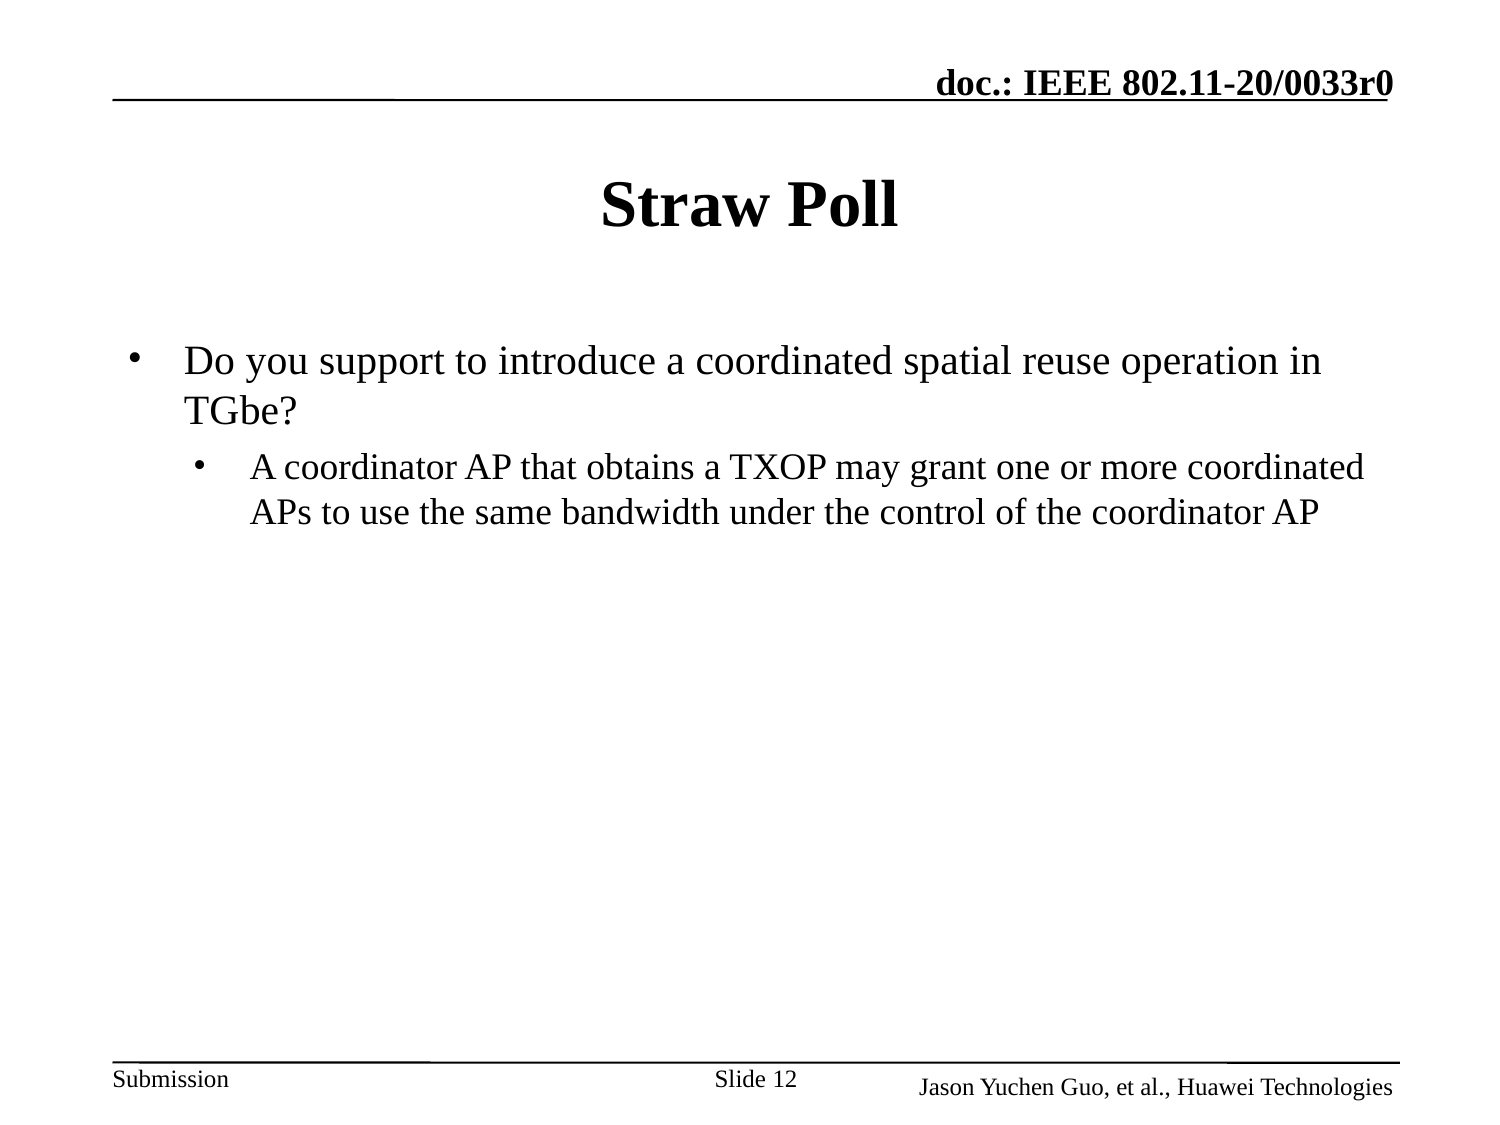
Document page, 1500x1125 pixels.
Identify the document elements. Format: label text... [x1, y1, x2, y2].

slide_number Slide 12 [712, 1061, 800, 1123]
title Straw Poll [112, 112, 1388, 288]
list Do you support to introduce a coordinated spatial reuse operation in TGbe? A coordinator AP that obtains a TXOP may grant one or more coordinated APs to use the same bandwidth under the control of the coordinator AP [112, 324, 1388, 1000]
